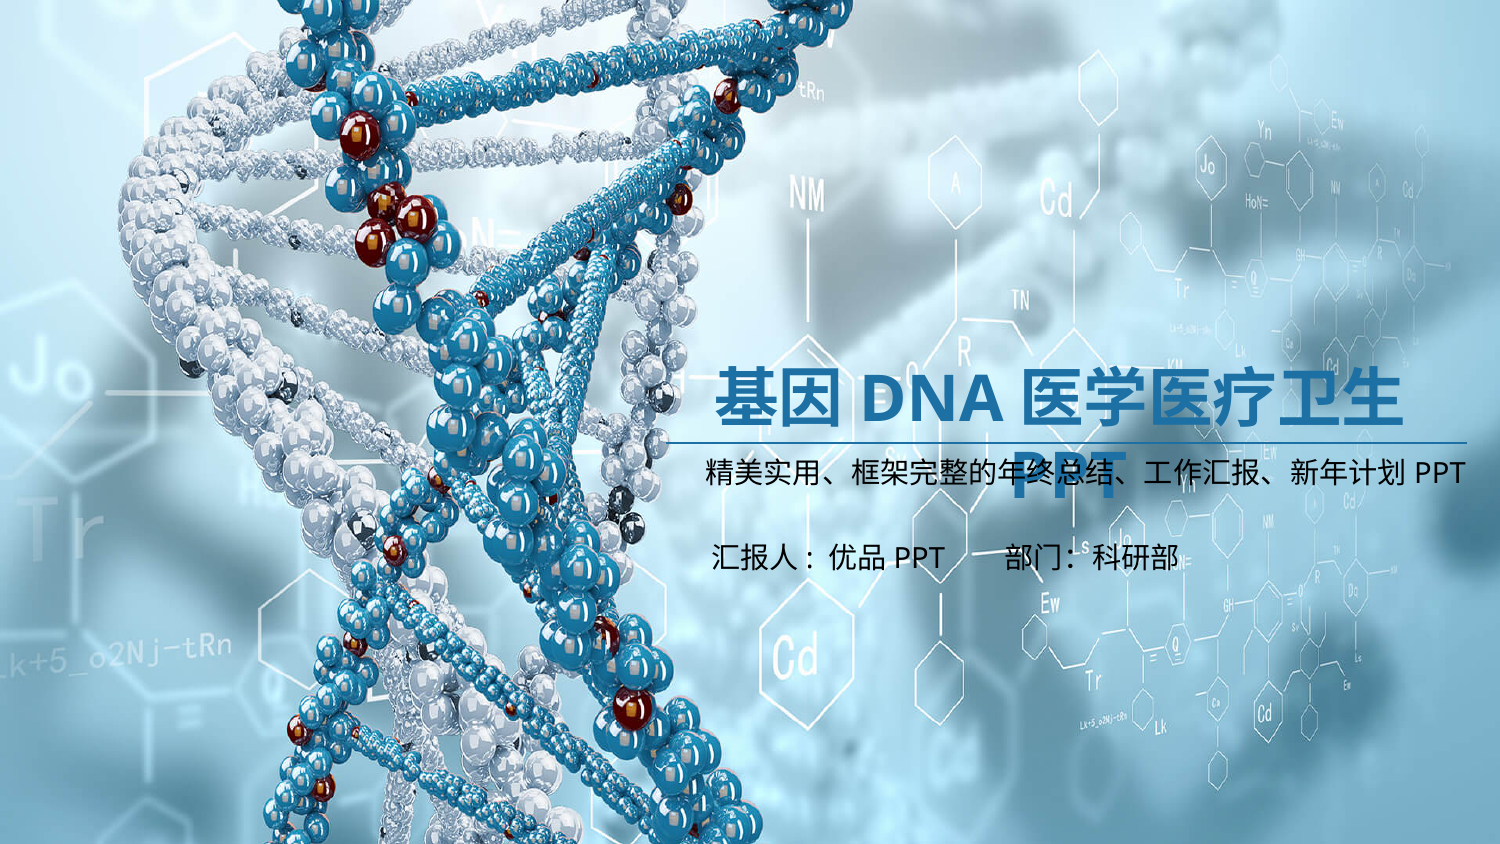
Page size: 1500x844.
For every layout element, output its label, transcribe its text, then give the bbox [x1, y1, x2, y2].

text_box 精美实用、框架完整的年终总结、工作汇报、新年计划PPT [694, 448, 1478, 496]
picture [0, 0, 1500, 844]
text_box 基因DNA医学医疗卫生PPT [644, 350, 1491, 518]
text_box 汇报人: 优品PPT 部门：科研部 [699, 501, 1199, 613]
